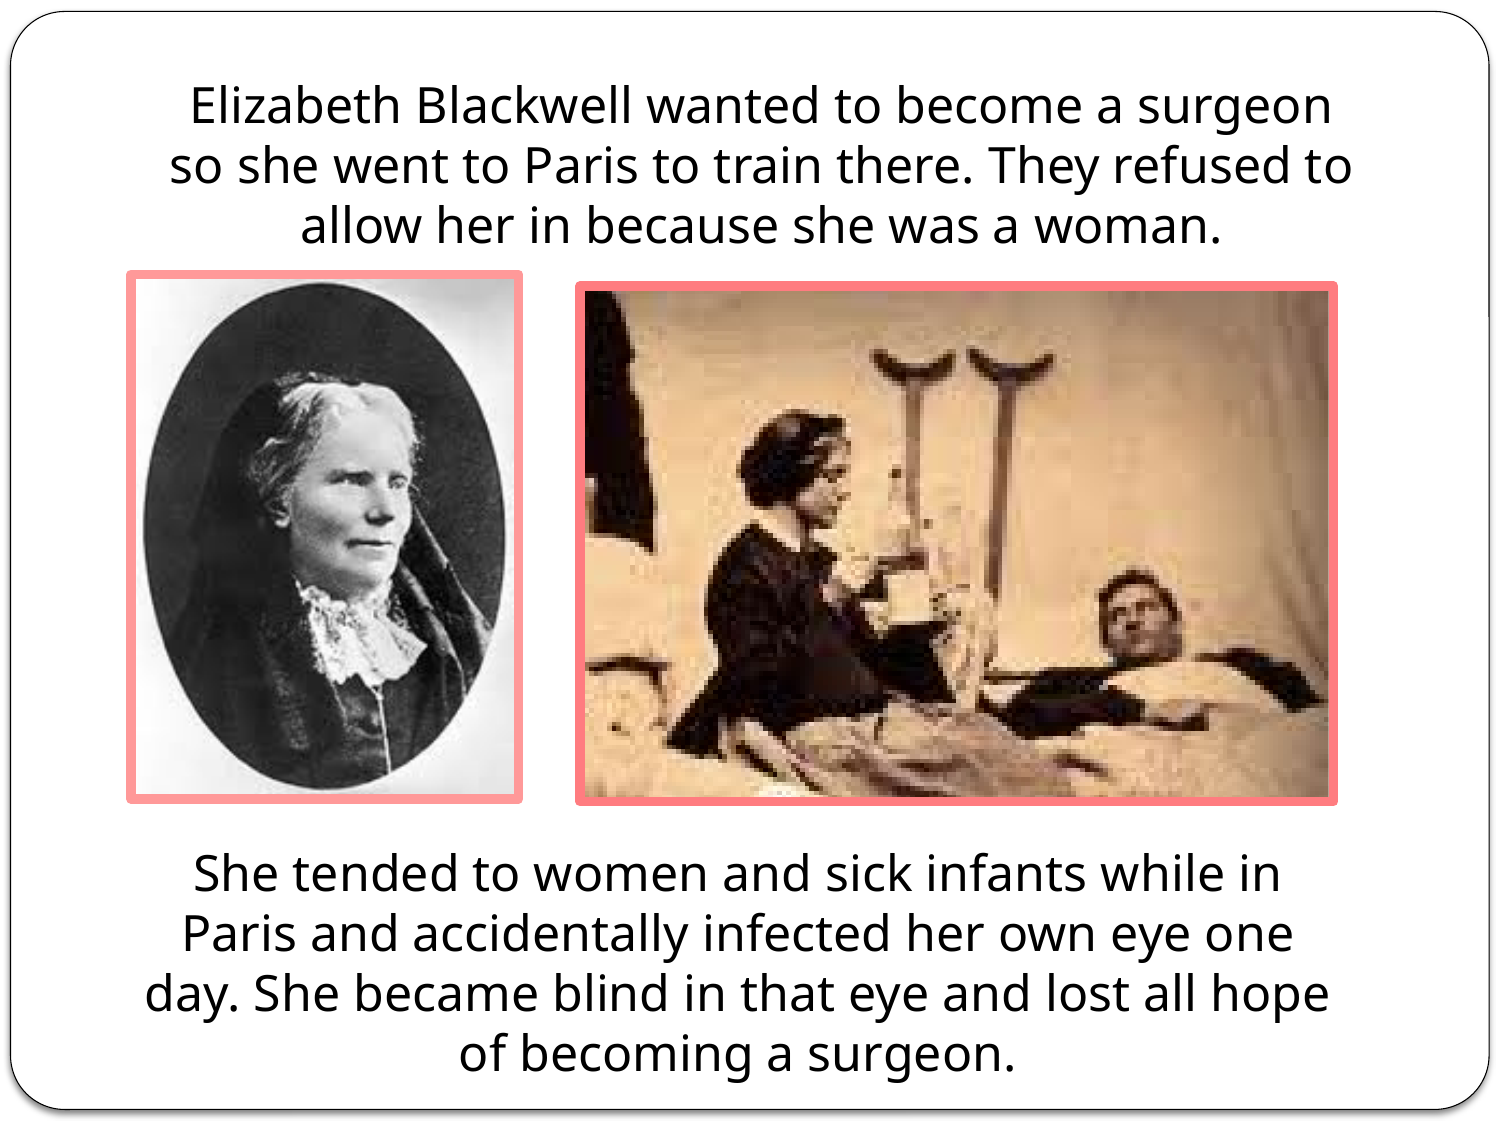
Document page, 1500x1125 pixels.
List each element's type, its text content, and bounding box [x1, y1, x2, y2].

picture [584, 290, 1330, 798]
text_box Elizabeth Blackwell wanted to become a surgeon so she went to Paris to train there. They refused to allow her in because she was a woman. [147, 66, 1376, 262]
text_box She tended to women and sick infants while in Paris and accidentally infected her own eye one day. She became blind in that eye and lost all hope of becoming a surgeon. [123, 834, 1353, 1089]
picture [135, 278, 514, 795]
